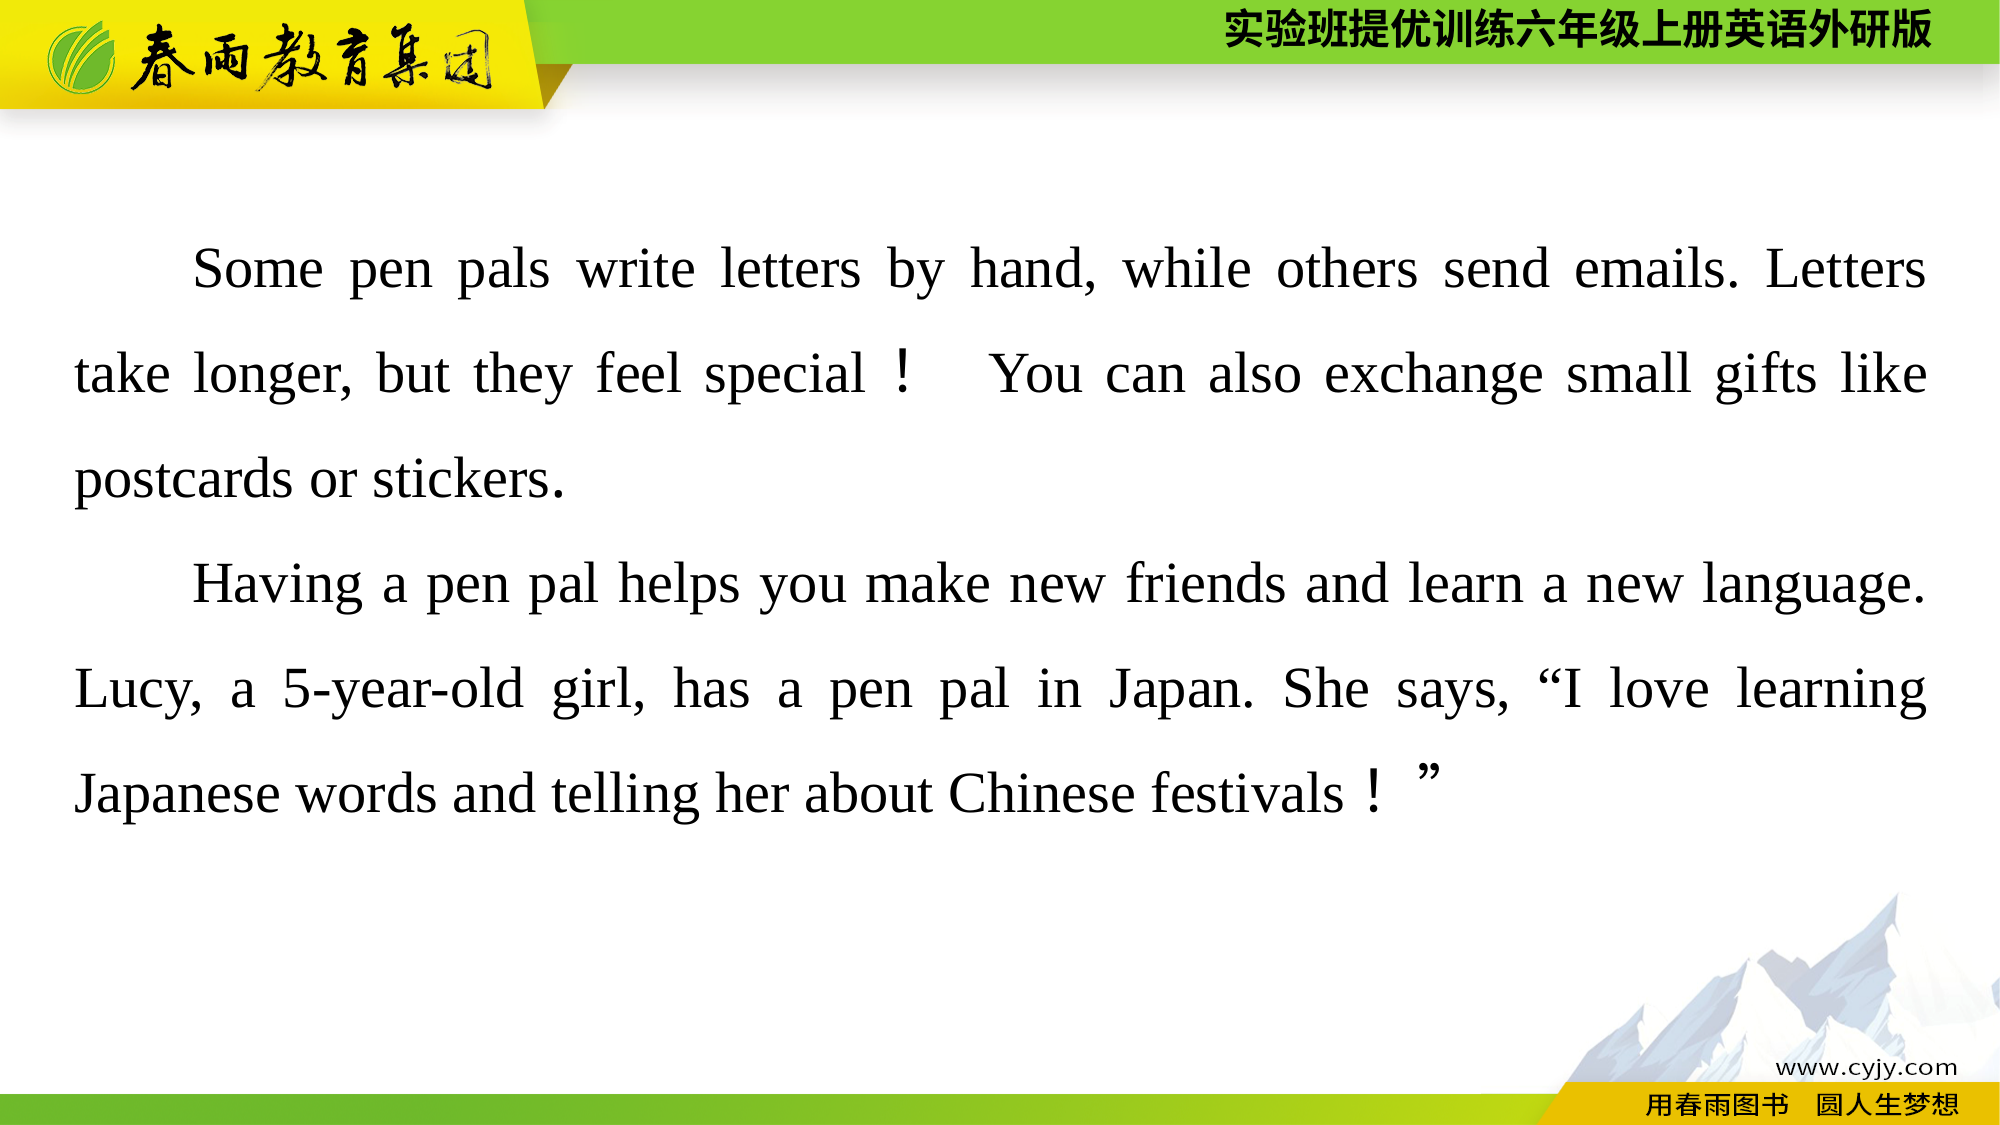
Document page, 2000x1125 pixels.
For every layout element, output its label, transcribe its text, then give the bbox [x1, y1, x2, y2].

picture [0, 0, 2000, 1125]
list Some pen pals write letters by hand, while others send emails. Letters take longer, but they feel special！ You can also exchange small gifts like postcards or stickers. Having a pen pal helps you make new friends and learn a new language. Lucy, a 5-year-old girl, has a pen pal in Japan. She says, “I love learning Japanese words and telling her about Chinese festivals！” [59, 187, 1944, 839]
